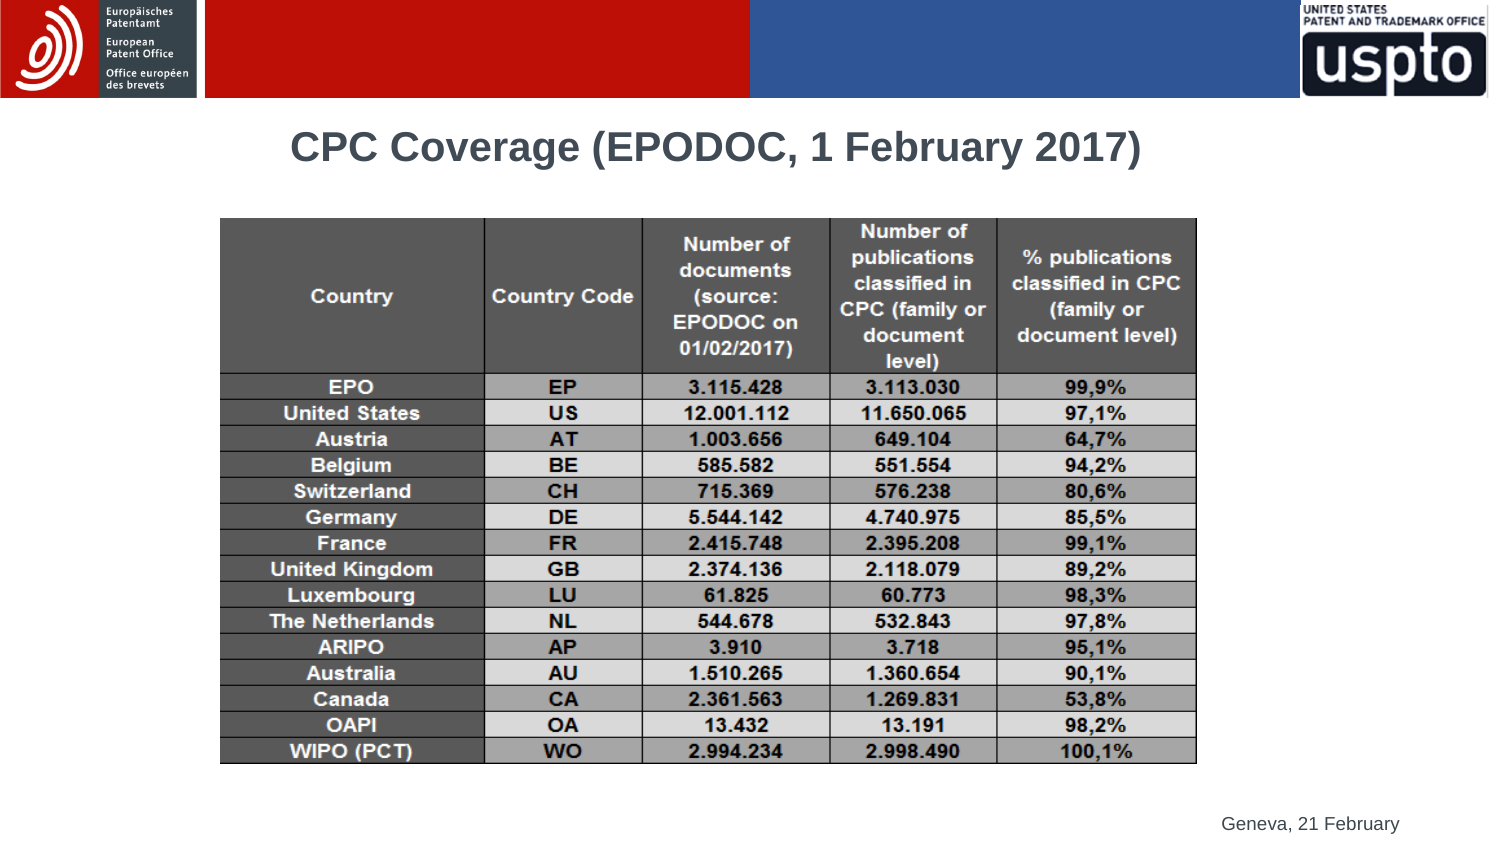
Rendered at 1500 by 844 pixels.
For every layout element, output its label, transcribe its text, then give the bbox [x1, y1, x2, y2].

text_box CPC Coverage (EPODOC, 1 February 2017) [122, 111, 1321, 268]
picture [0, 0, 1489, 98]
picture [220, 218, 1198, 764]
list Geneva, 21 February 2017 [1180, 776, 1400, 837]
